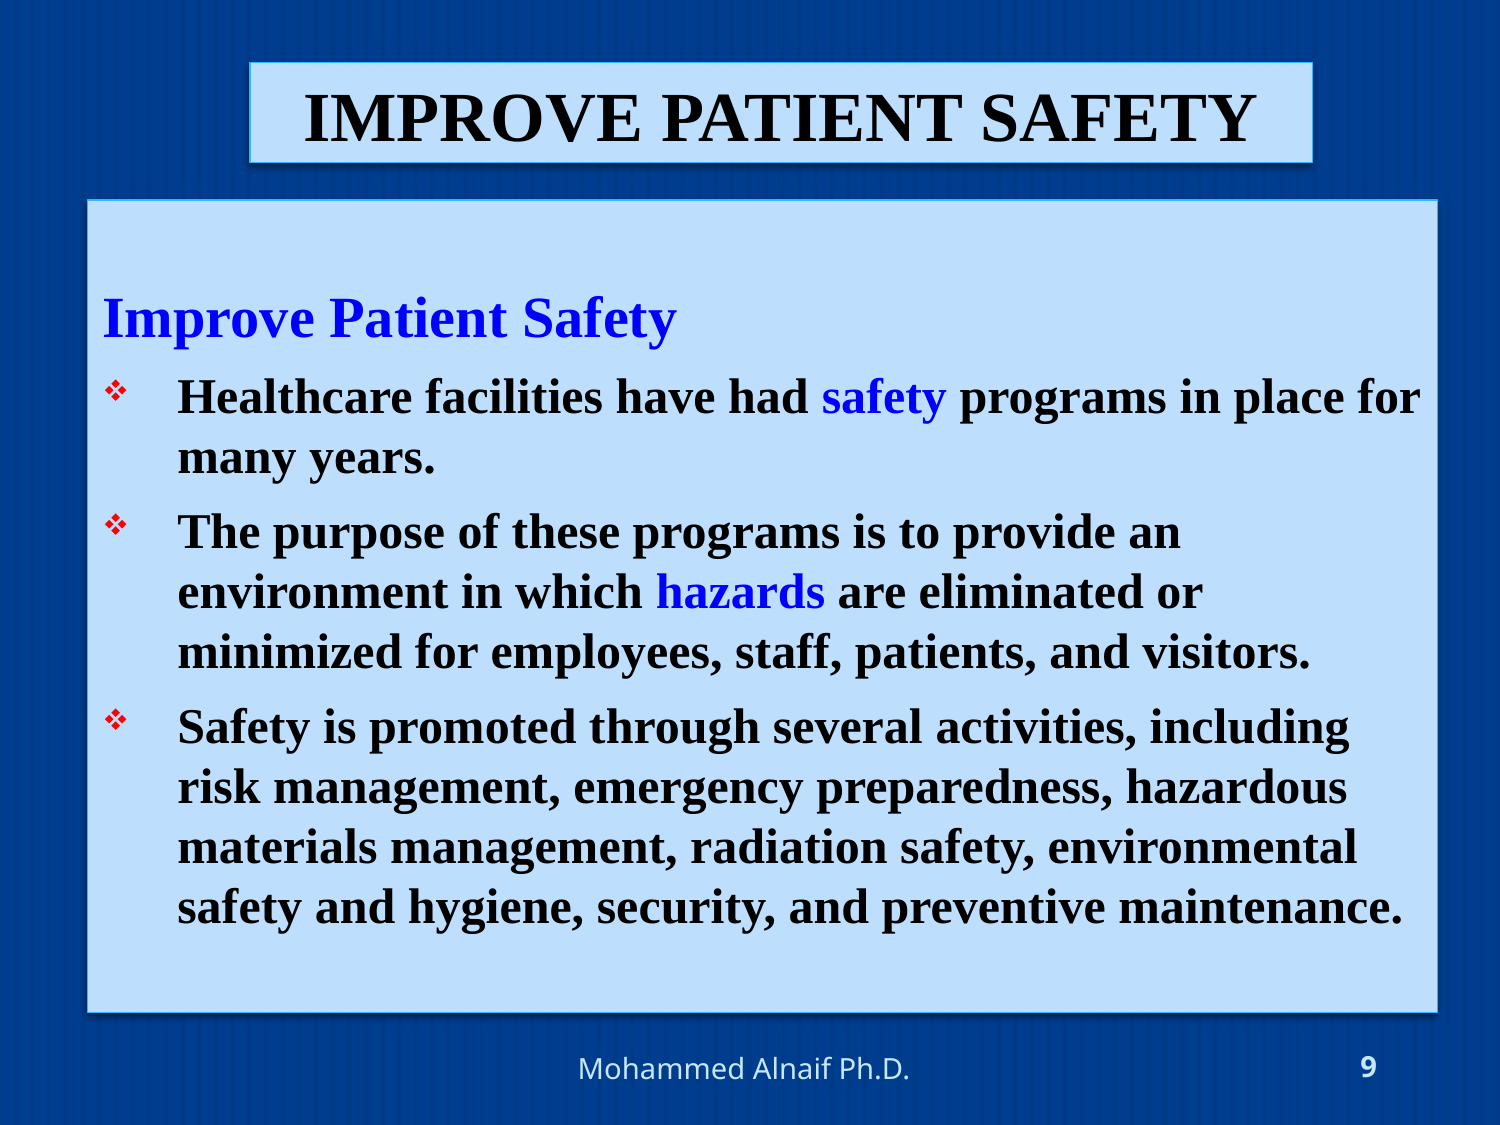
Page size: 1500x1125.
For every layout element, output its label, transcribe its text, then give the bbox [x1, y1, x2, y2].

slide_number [12, 995, 350, 1108]
footer Mohammed Alnaif Ph.D. [525, 1037, 925, 1098]
title improve patient safety [249, 62, 1313, 163]
subtitle Improve Patient Safety Healthcare facilities have had safety programs in place for many years. The purpose of these programs is to provide an environment in which hazards are eliminated or minimized for employees, staff, patients, and visitors. Safety is promoted through several activities, including risk management, emergency preparedness, hazardous materials management, radiation safety, environmental safety and hygiene, security, and preventive maintenance. [87, 199, 1438, 1013]
slide_number 9 [1299, 1037, 1438, 1100]
